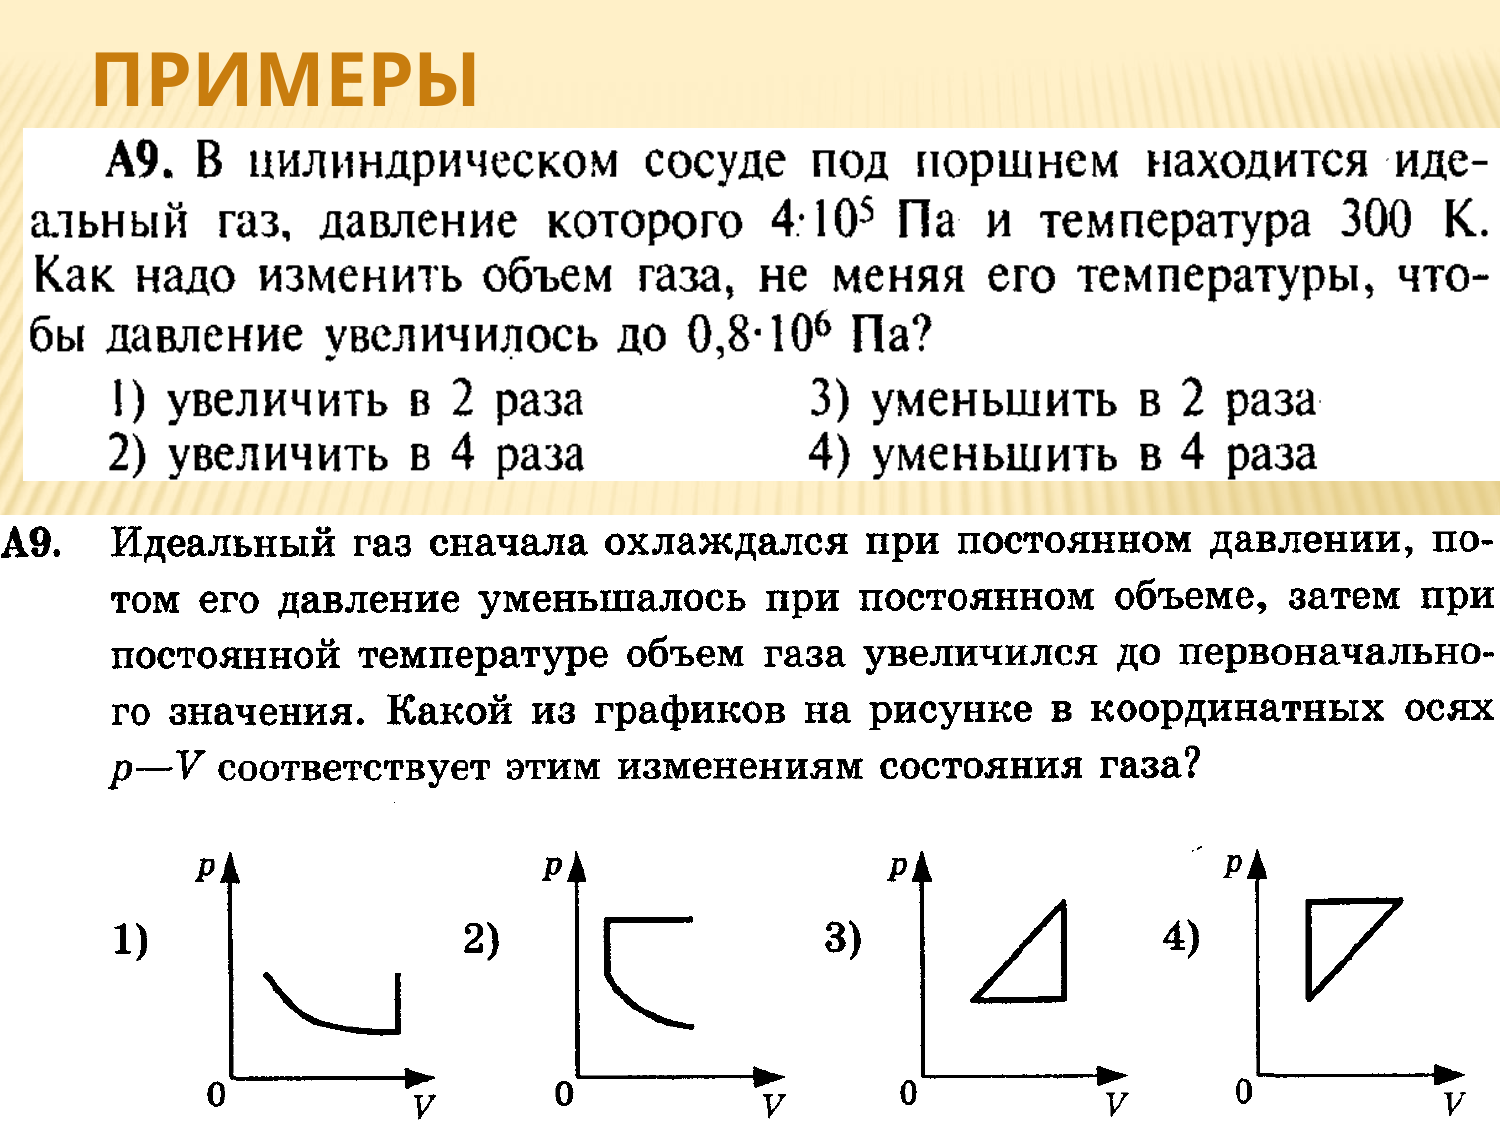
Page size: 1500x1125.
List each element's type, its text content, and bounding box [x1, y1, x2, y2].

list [23, 128, 1500, 481]
title ПРИМЕРЫ [75, 0, 1425, 126]
picture [0, 515, 1500, 1125]
